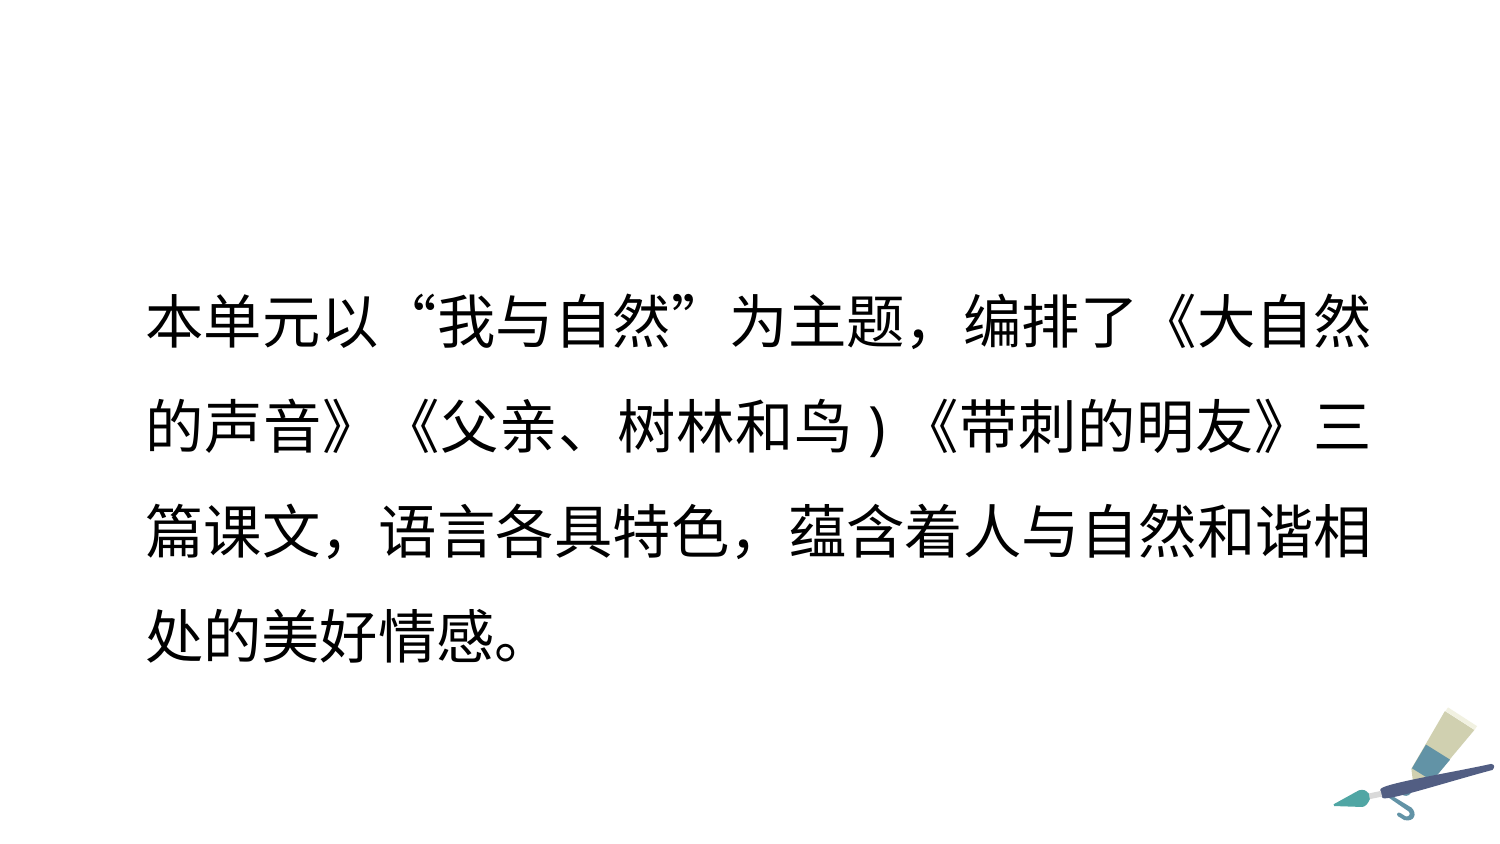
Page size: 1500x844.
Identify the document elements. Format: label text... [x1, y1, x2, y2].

text_box 本单元以“我与自然”为主题，编排了《大自然的声音》《父亲、树林和鸟)《带刺的明友》三篇课文，语言各具特色，蕴含着人与自然和谐相处的美好情感。 [84, 243, 1387, 678]
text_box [1358, 708, 1481, 844]
